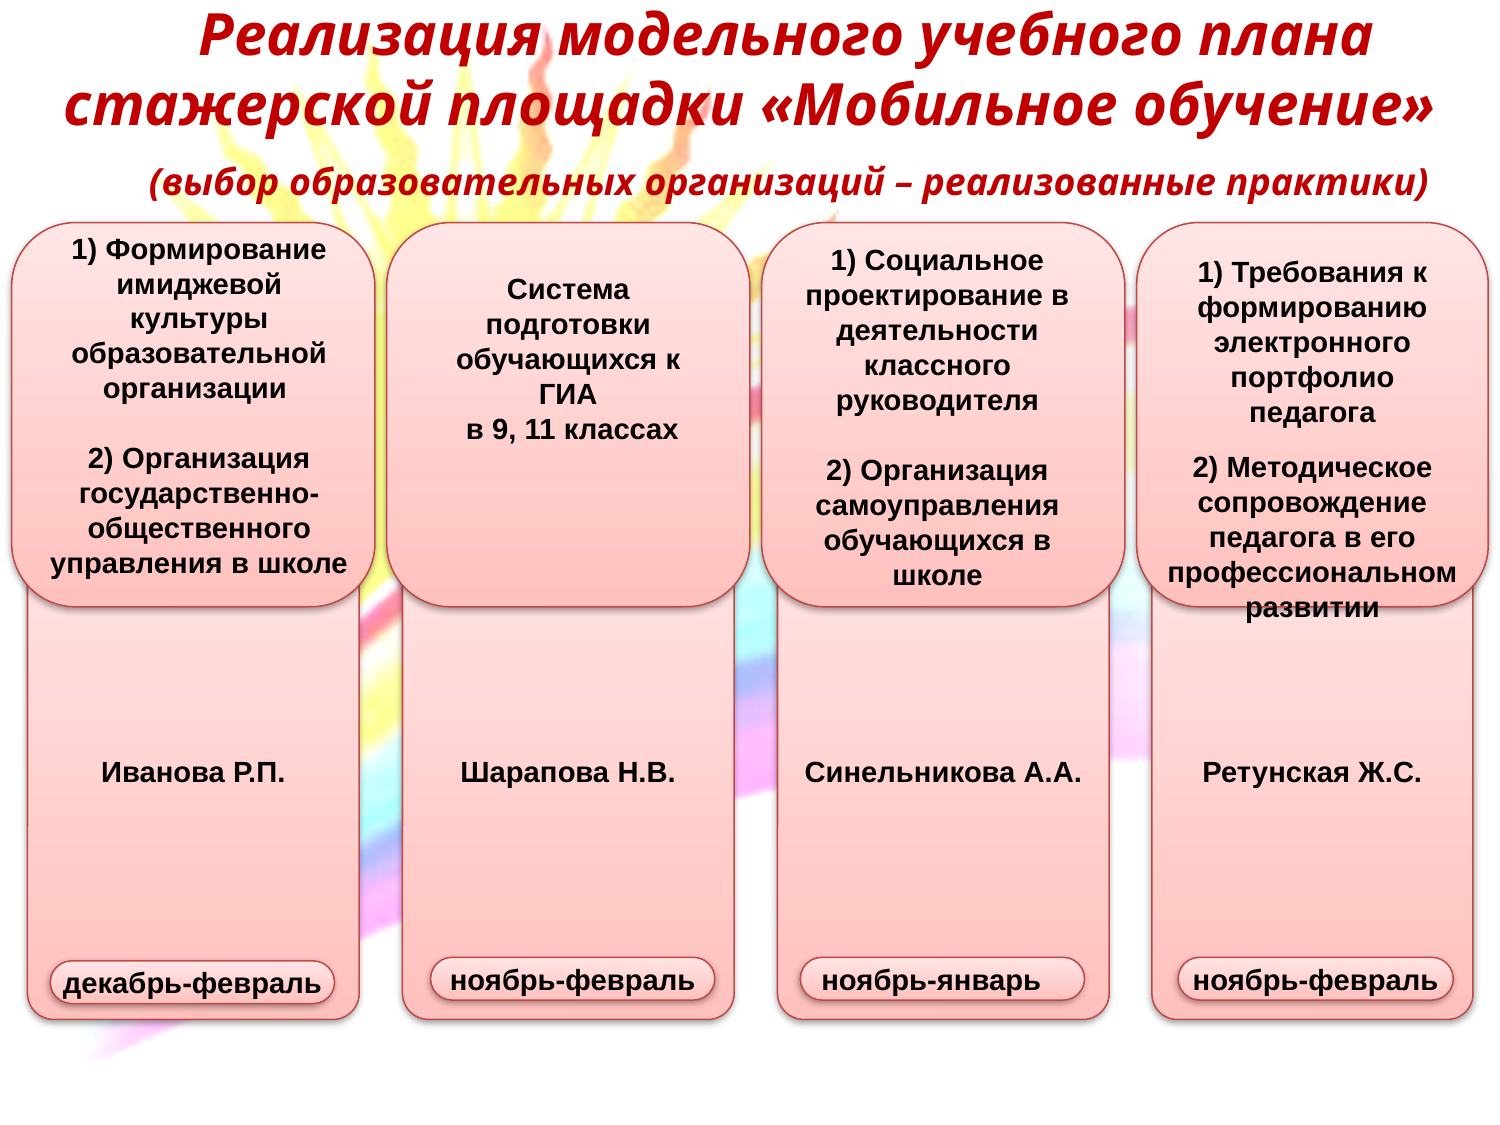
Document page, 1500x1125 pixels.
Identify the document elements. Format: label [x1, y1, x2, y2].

text_box [761, 222, 1126, 1020]
text_box [1136, 222, 1489, 1020]
text_box [11, 222, 376, 1020]
picture [0, 0, 1500, 1114]
text_box [386, 222, 751, 1020]
